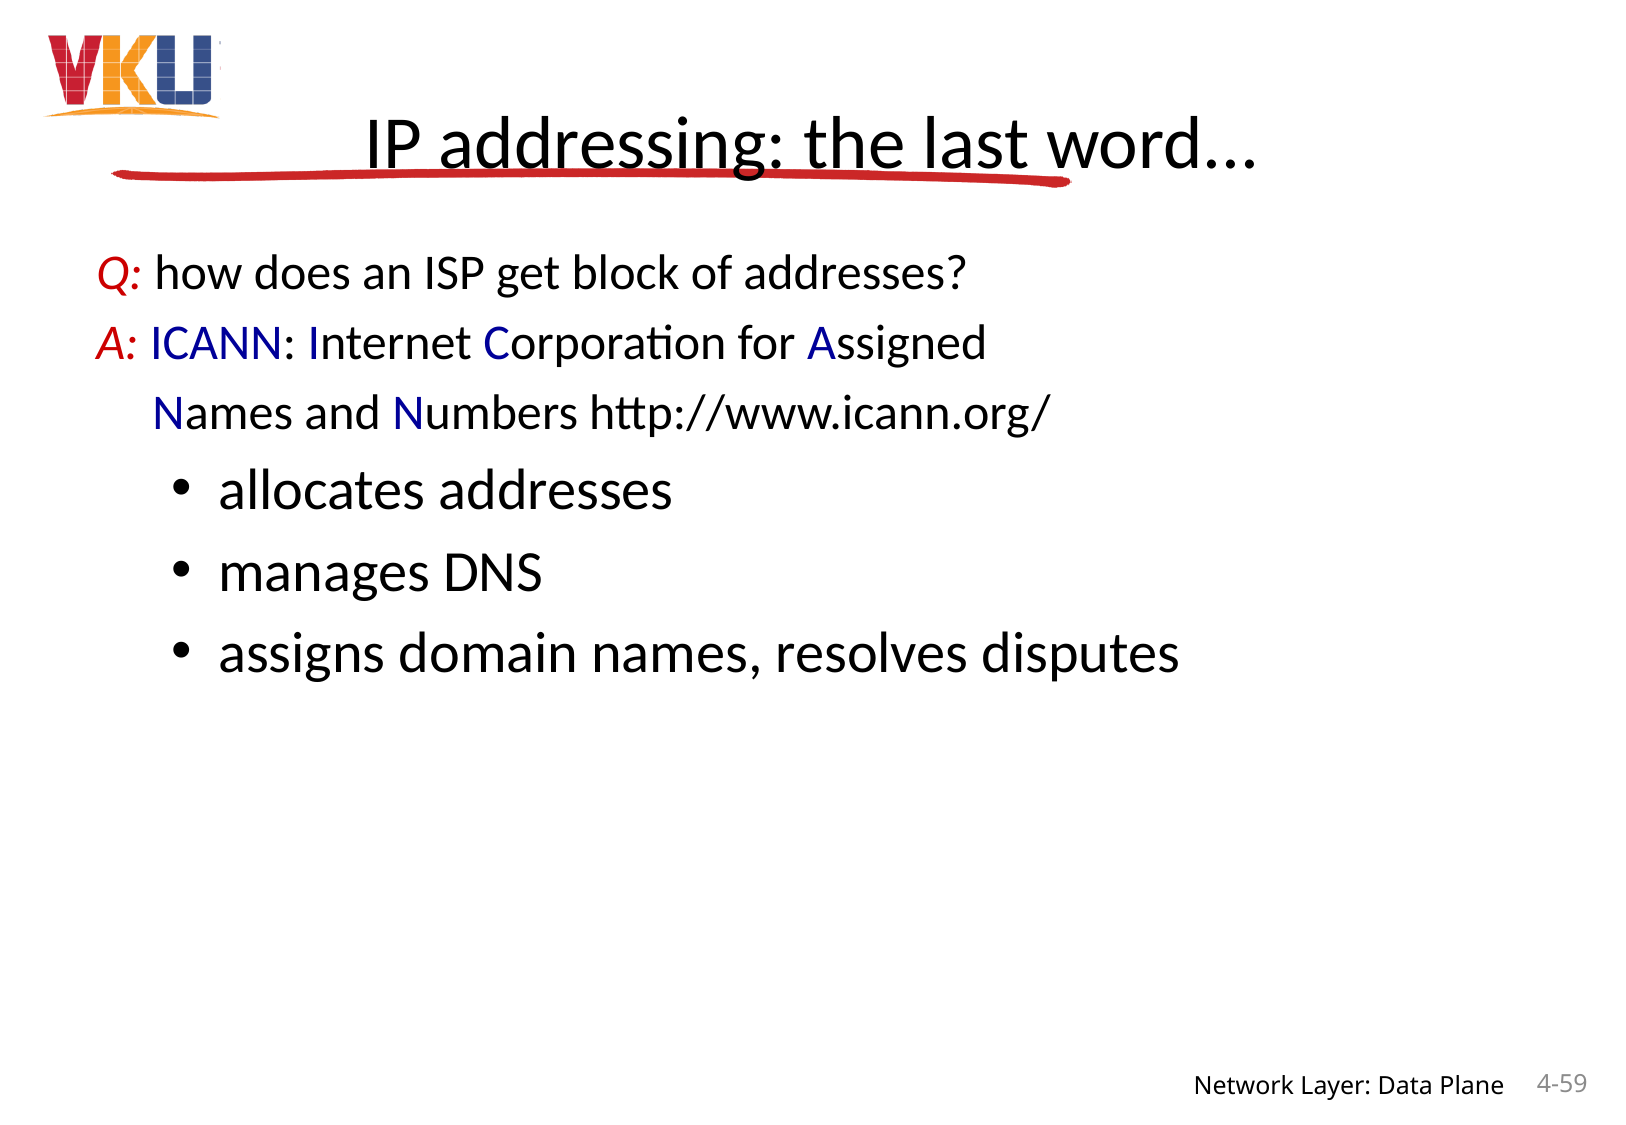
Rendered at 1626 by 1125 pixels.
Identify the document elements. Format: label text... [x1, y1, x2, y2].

picture [107, 163, 1083, 193]
title IP addressing: the last word... [81, 45, 1544, 232]
list Q: how does an ISP get block of addresses? A: ICANN: Internet Corporation for Assigned Names and Numbers http://www.icann.org/ allocates addresses manages DNS assigns domain names, resolves disputes [81, 232, 1544, 1038]
picture [32, 21, 228, 129]
slide_number 4-59 [1502, 1062, 1603, 1107]
footer Network Layer: Data Plane [1132, 1062, 1502, 1102]
